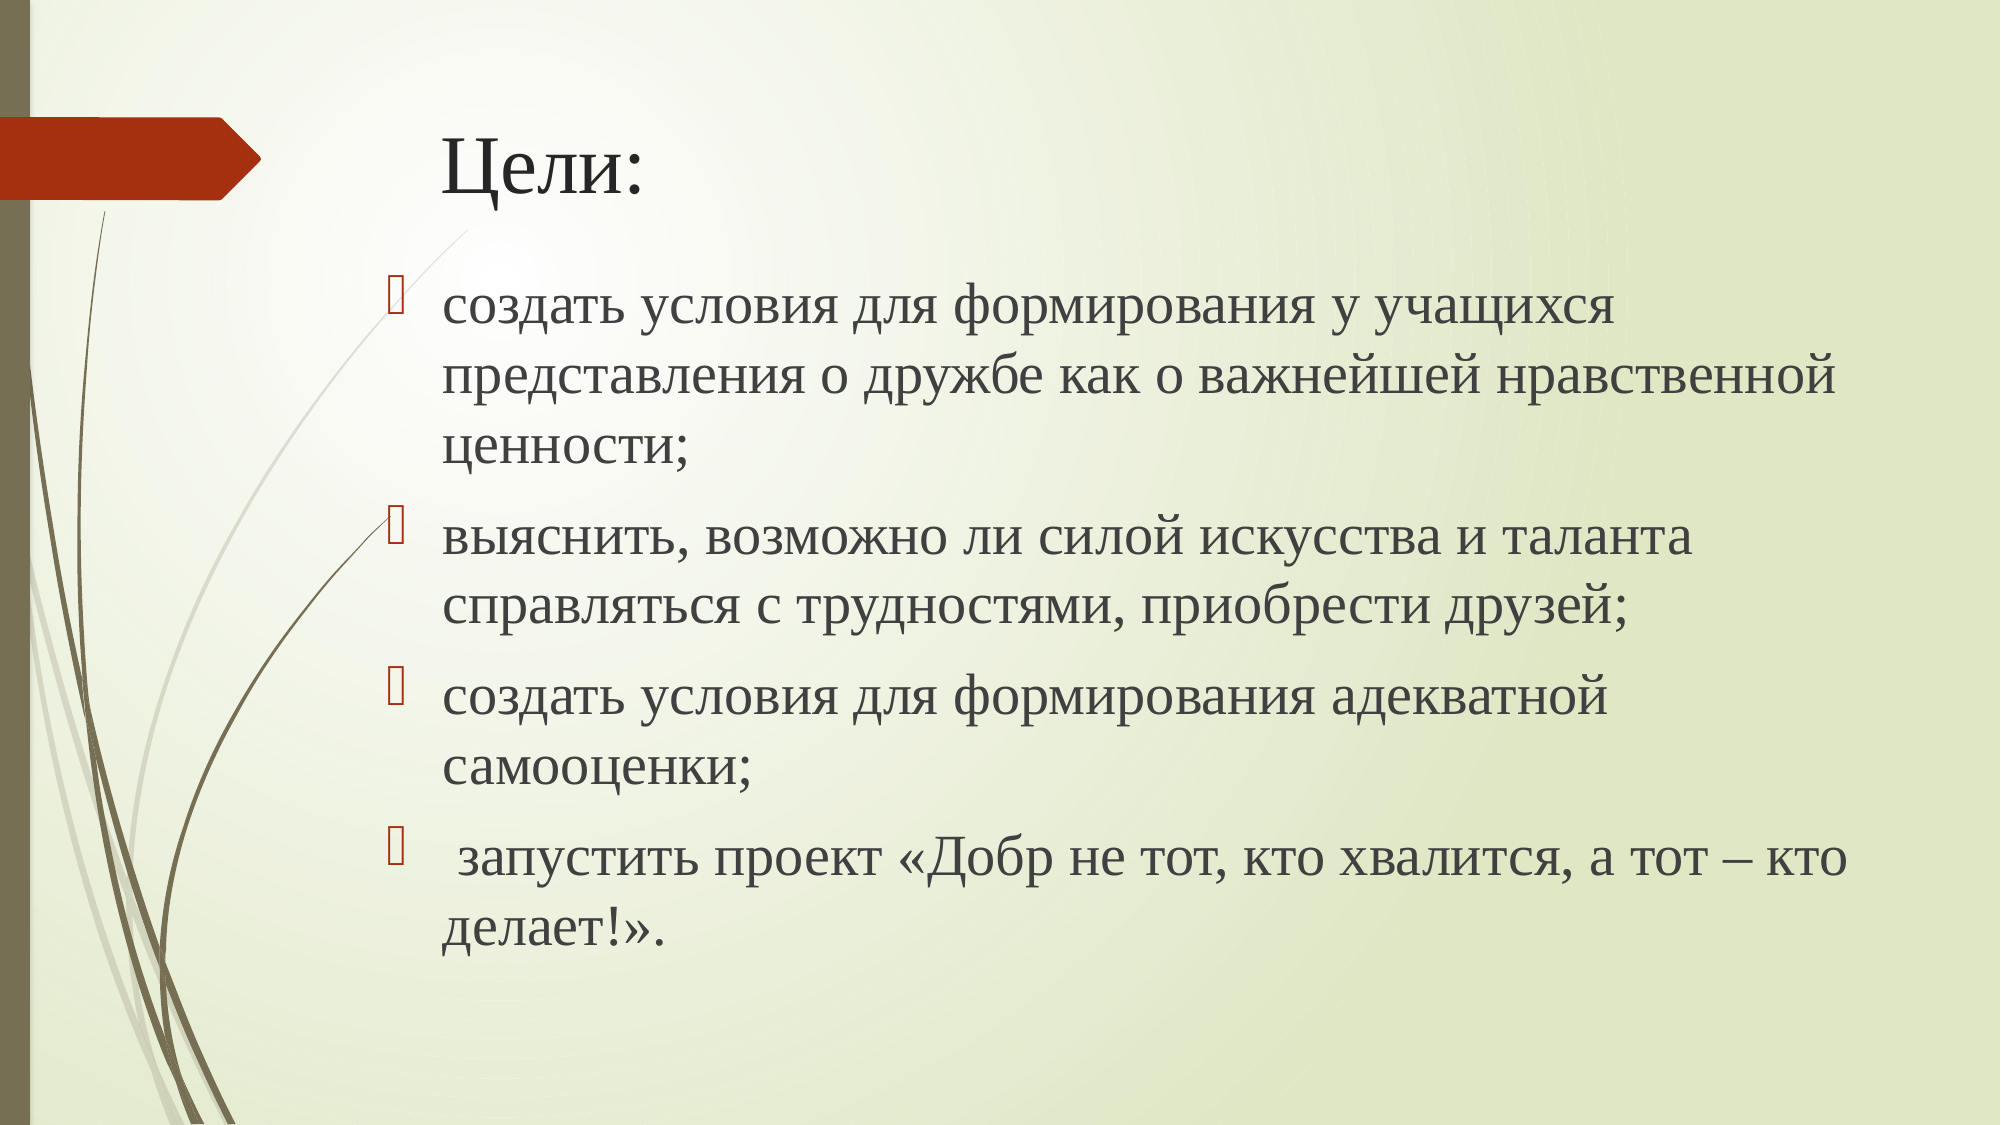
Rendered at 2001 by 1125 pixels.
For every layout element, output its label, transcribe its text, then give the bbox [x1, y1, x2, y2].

list создать условия для формирования у учащихся представления о дружбе как о важнейшей нравственной ценности; выяснить, возможно ли силой искусства и таланта справляться с трудностями, приобрести друзей; создать условия для формирования адекватной самооценки; запустить проект «Добр не тот, кто хвалится, а тот – кто делает!». [371, 257, 1888, 1045]
title Цели: [425, 102, 1888, 257]
